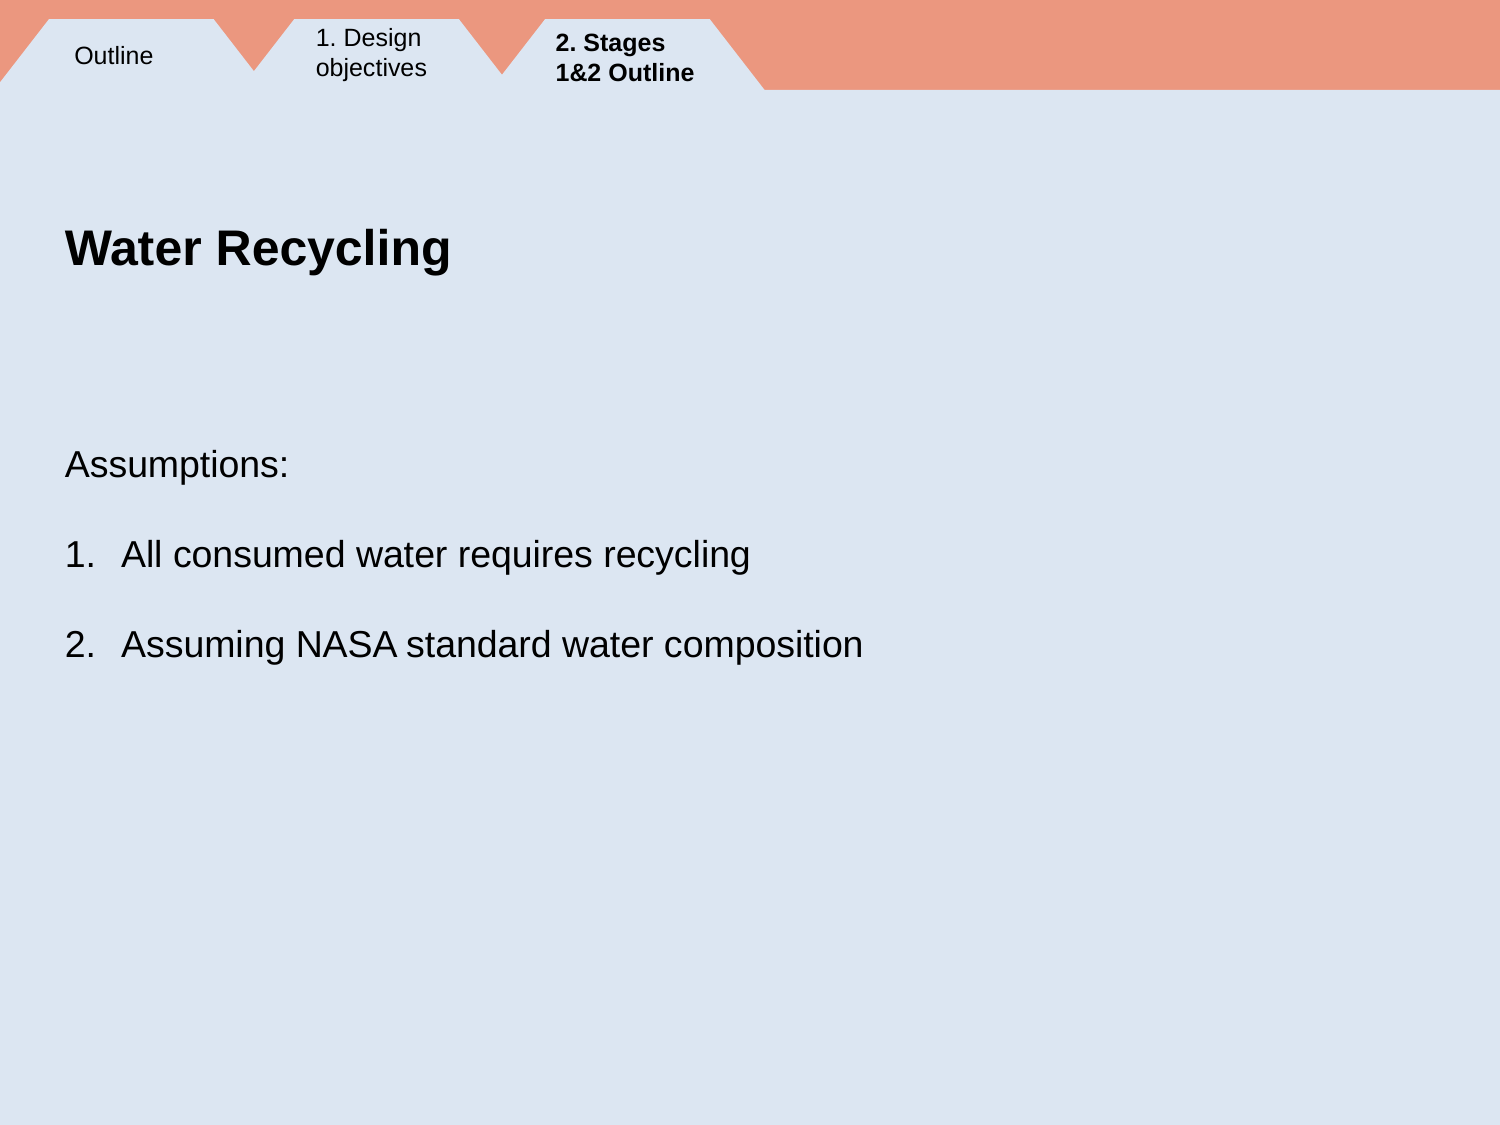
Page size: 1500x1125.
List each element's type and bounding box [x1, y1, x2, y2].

list [0, 0, 1500, 1125]
